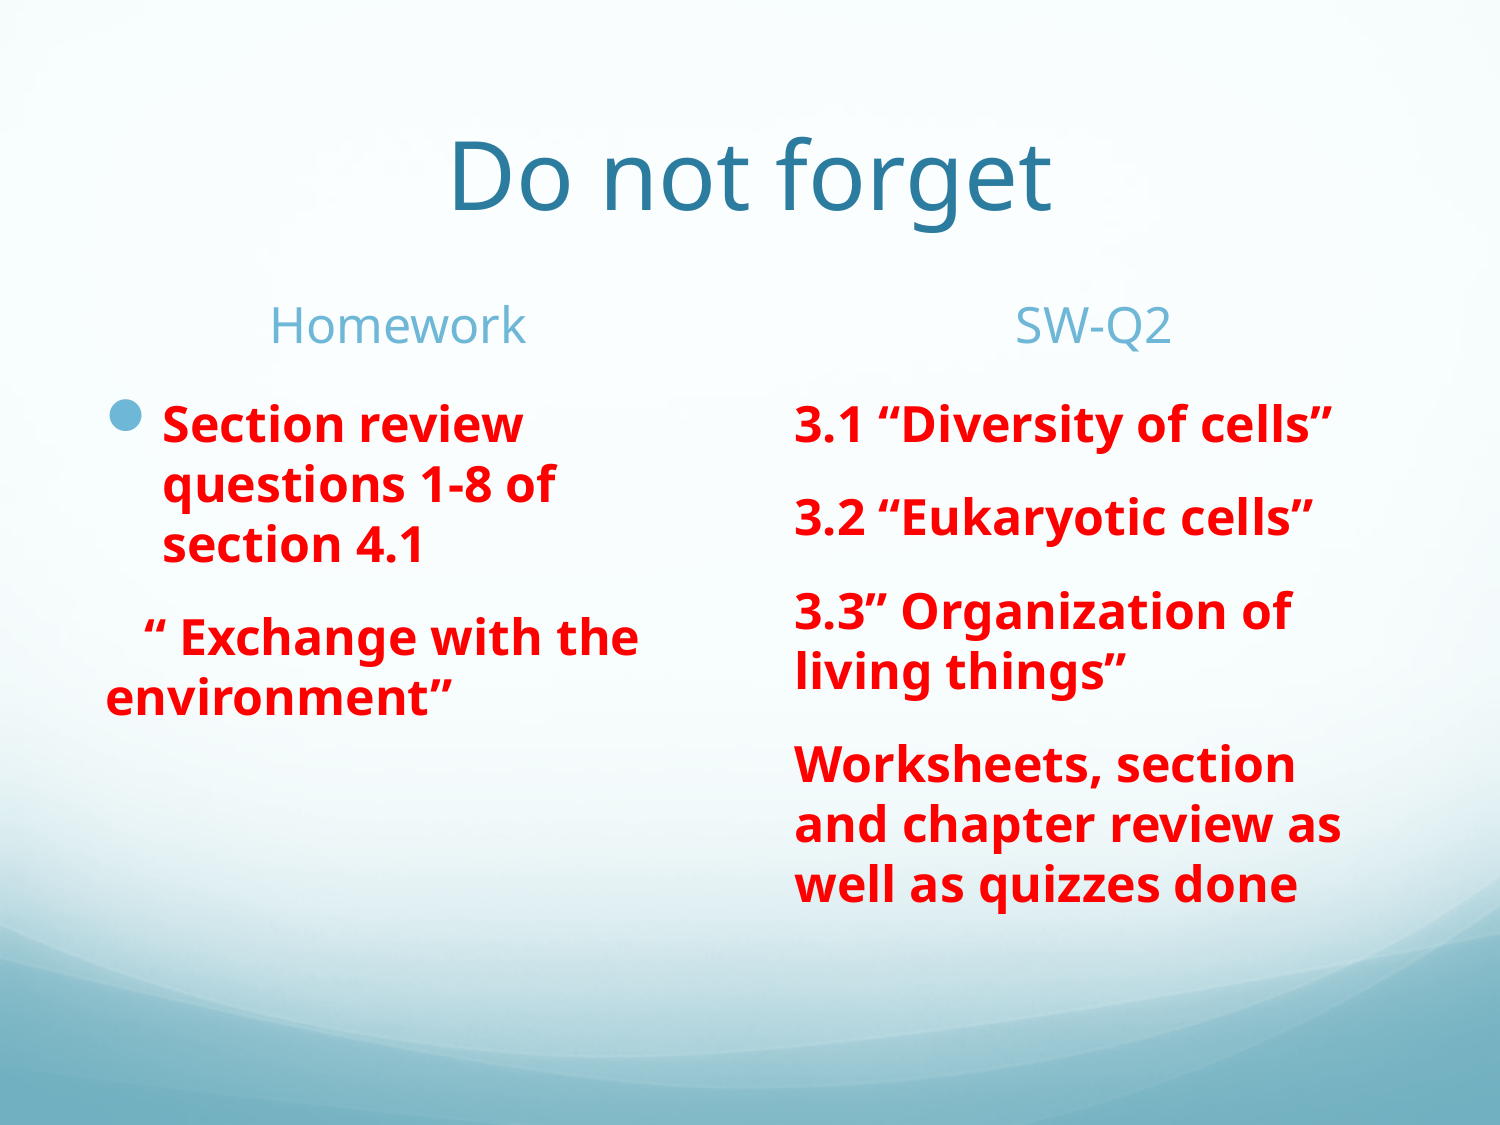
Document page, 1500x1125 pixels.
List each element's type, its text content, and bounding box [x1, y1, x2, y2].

list Section review questions 1-8 of section 4.1 “ Exchange with the environment” [90, 385, 721, 975]
list Homework [90, 238, 721, 362]
title Do not forget [90, 17, 1410, 237]
list SW-Q2 [779, 238, 1410, 362]
list 3.1 “Diversity of cells” 3.2 “Eukaryotic cells” 3.3” Organization of living things” Worksheets, section and chapter review as well as quizzes done [779, 385, 1410, 975]
